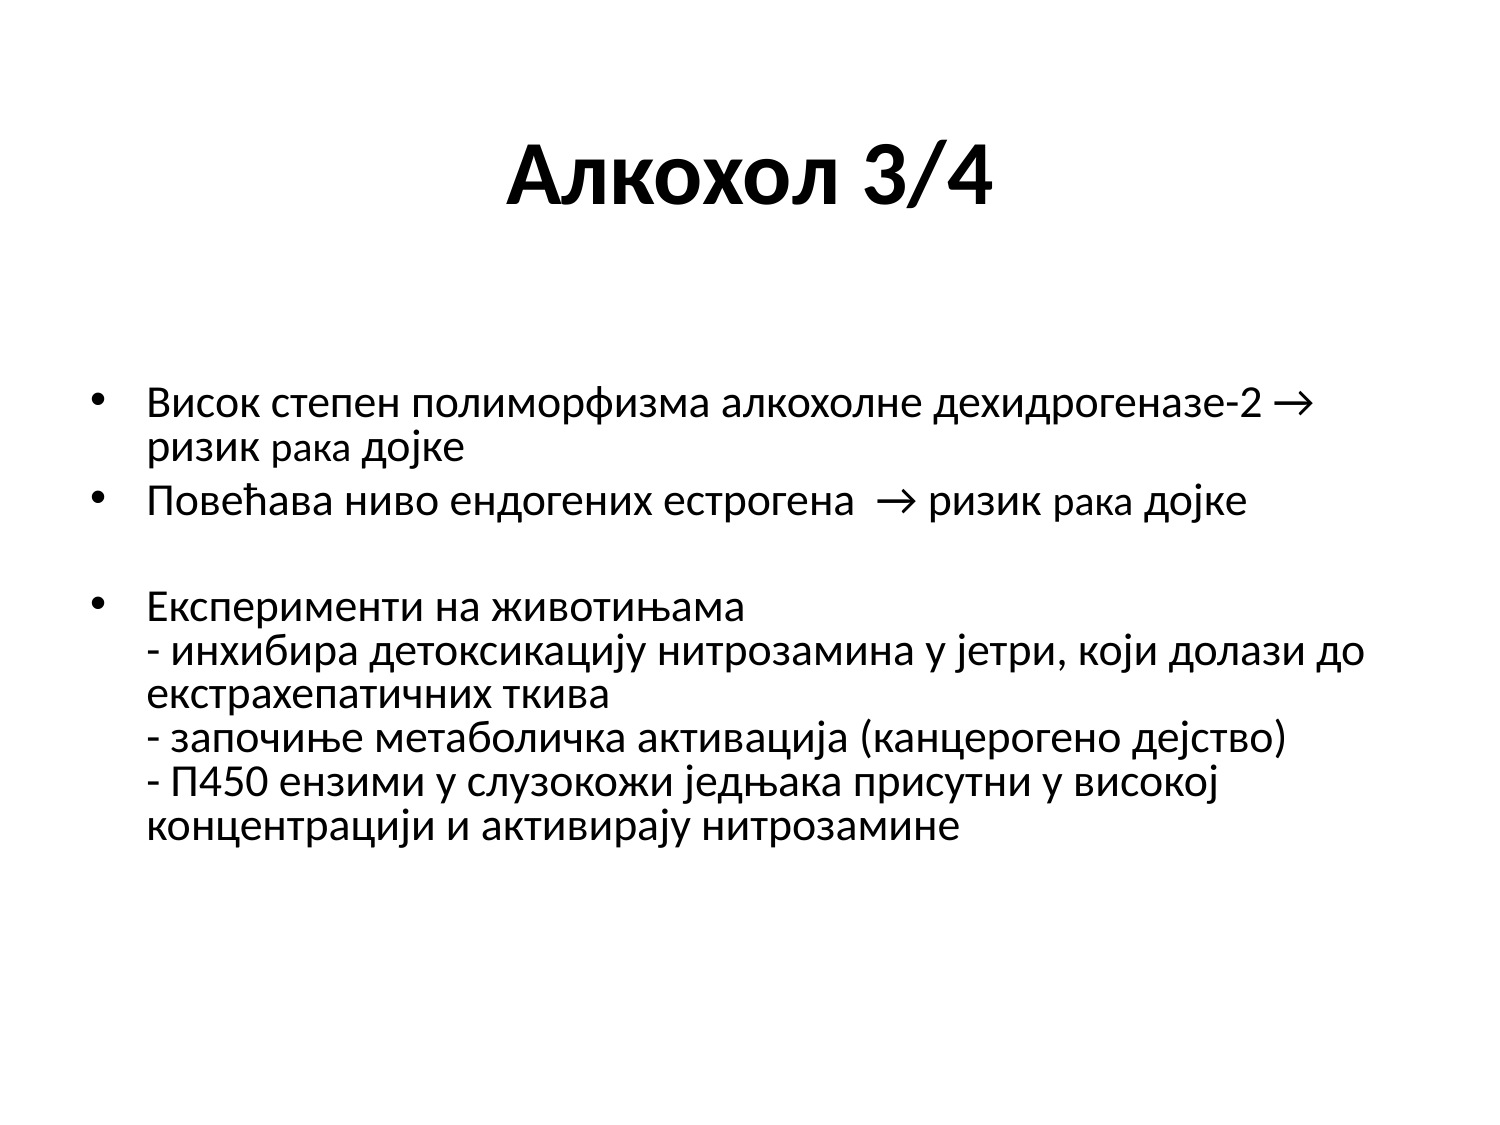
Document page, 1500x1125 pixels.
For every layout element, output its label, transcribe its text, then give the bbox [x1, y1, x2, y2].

list Висок степен полиморфизма алкохолне дехидрогеназе-2 → ризик рака дојке Повећава ниво ендогених естрогена → ризик рака дојке Експерименти на животињама - инхибира детоксикацију нитрозамина у јетри, који долази до екстрахепатичних ткива - започиње метаболичка активација (канцерогено дејство) - П450 ензими у слузокожи једњака присутни у високој концентрацији и активирају нитрозамине [75, 375, 1425, 1024]
title Алкохол 3/4 [75, 45, 1425, 233]
